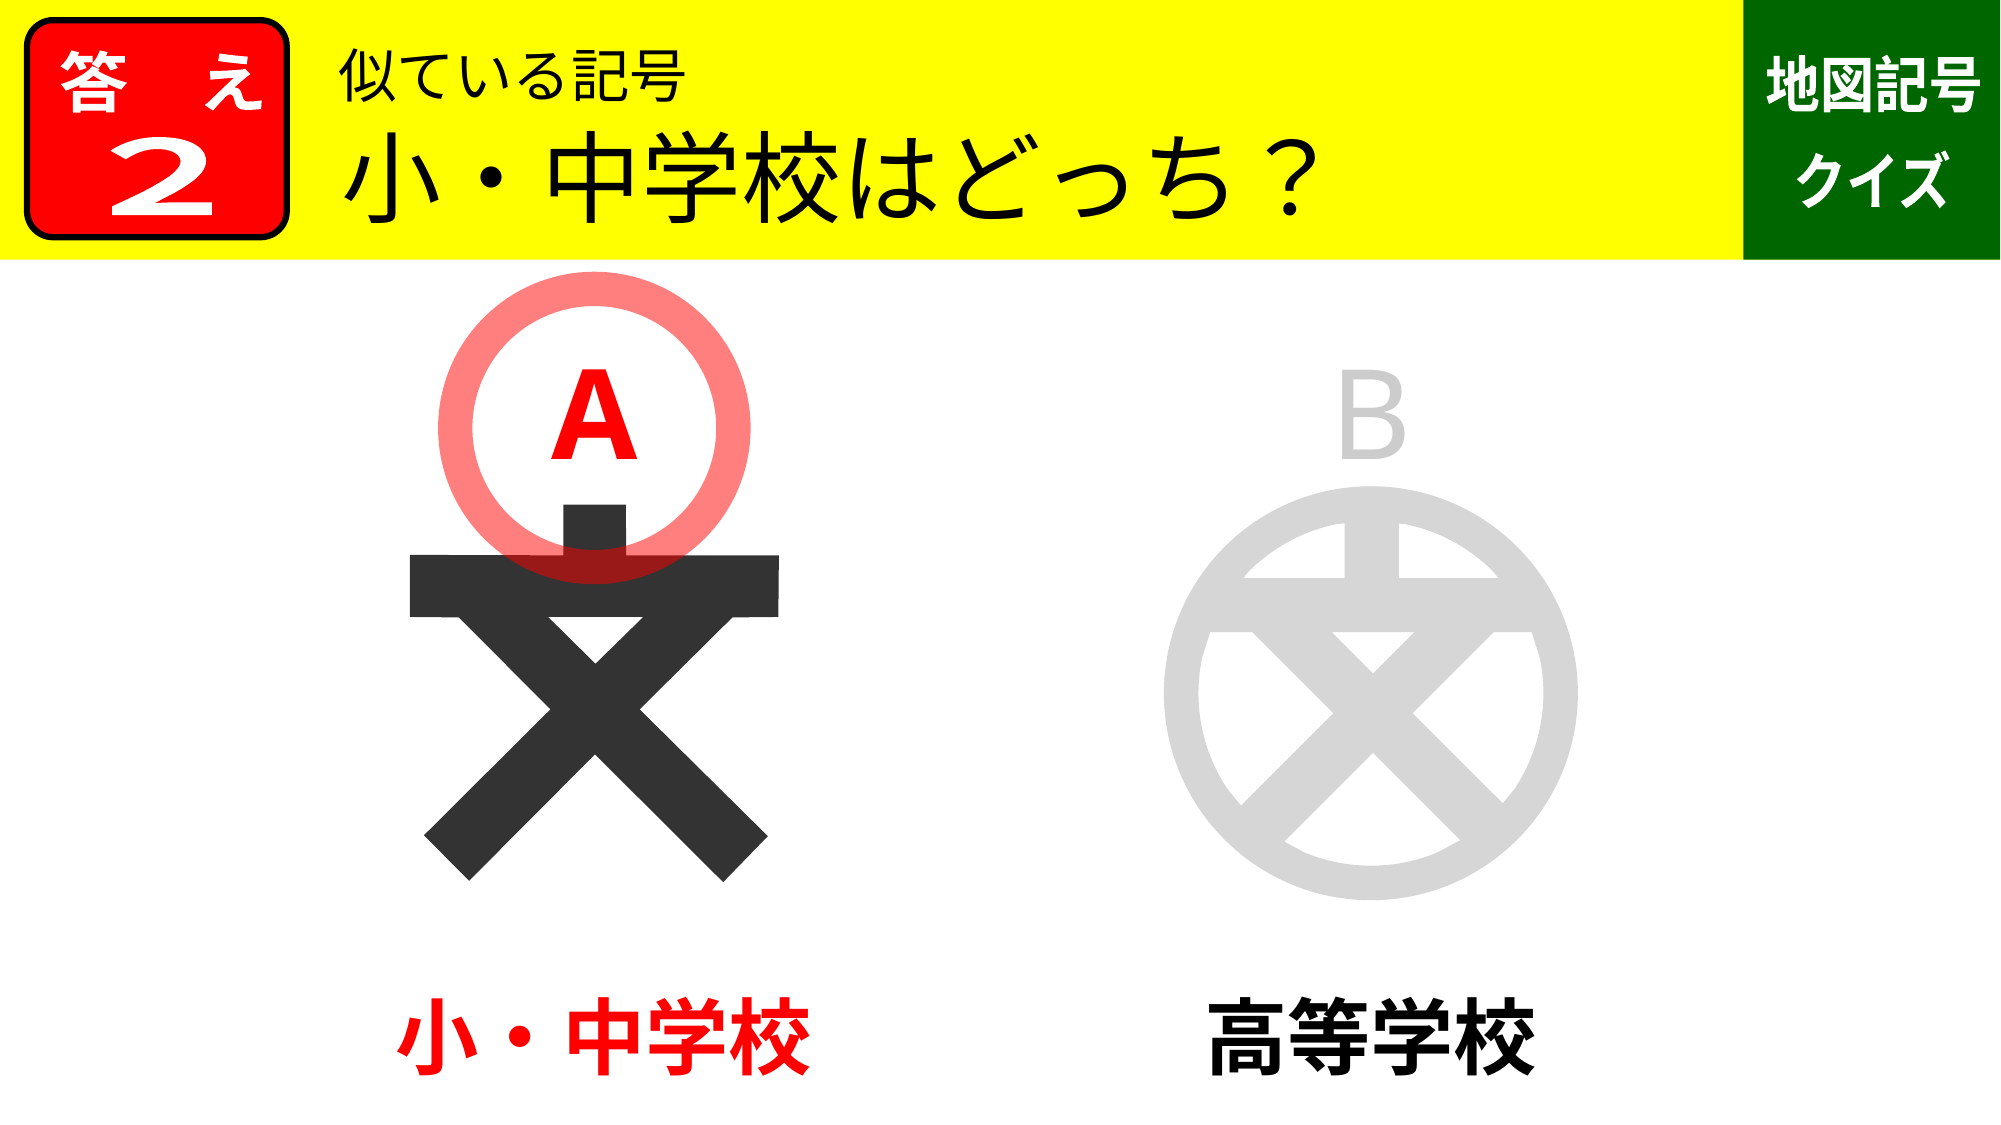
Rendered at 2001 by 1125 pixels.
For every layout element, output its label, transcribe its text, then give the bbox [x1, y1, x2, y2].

text_box [438, 271, 751, 585]
text_box 似ている記号 [323, 32, 703, 117]
text_box [1103, 315, 1637, 954]
text_box 高等学校 [1189, 978, 1553, 1093]
text_box A [536, 327, 653, 492]
text_box [409, 554, 779, 883]
text_box [563, 504, 627, 549]
text_box 小・中学校 [380, 978, 827, 1093]
text_box 小・中学校はどっち？ [326, 107, 1357, 243]
